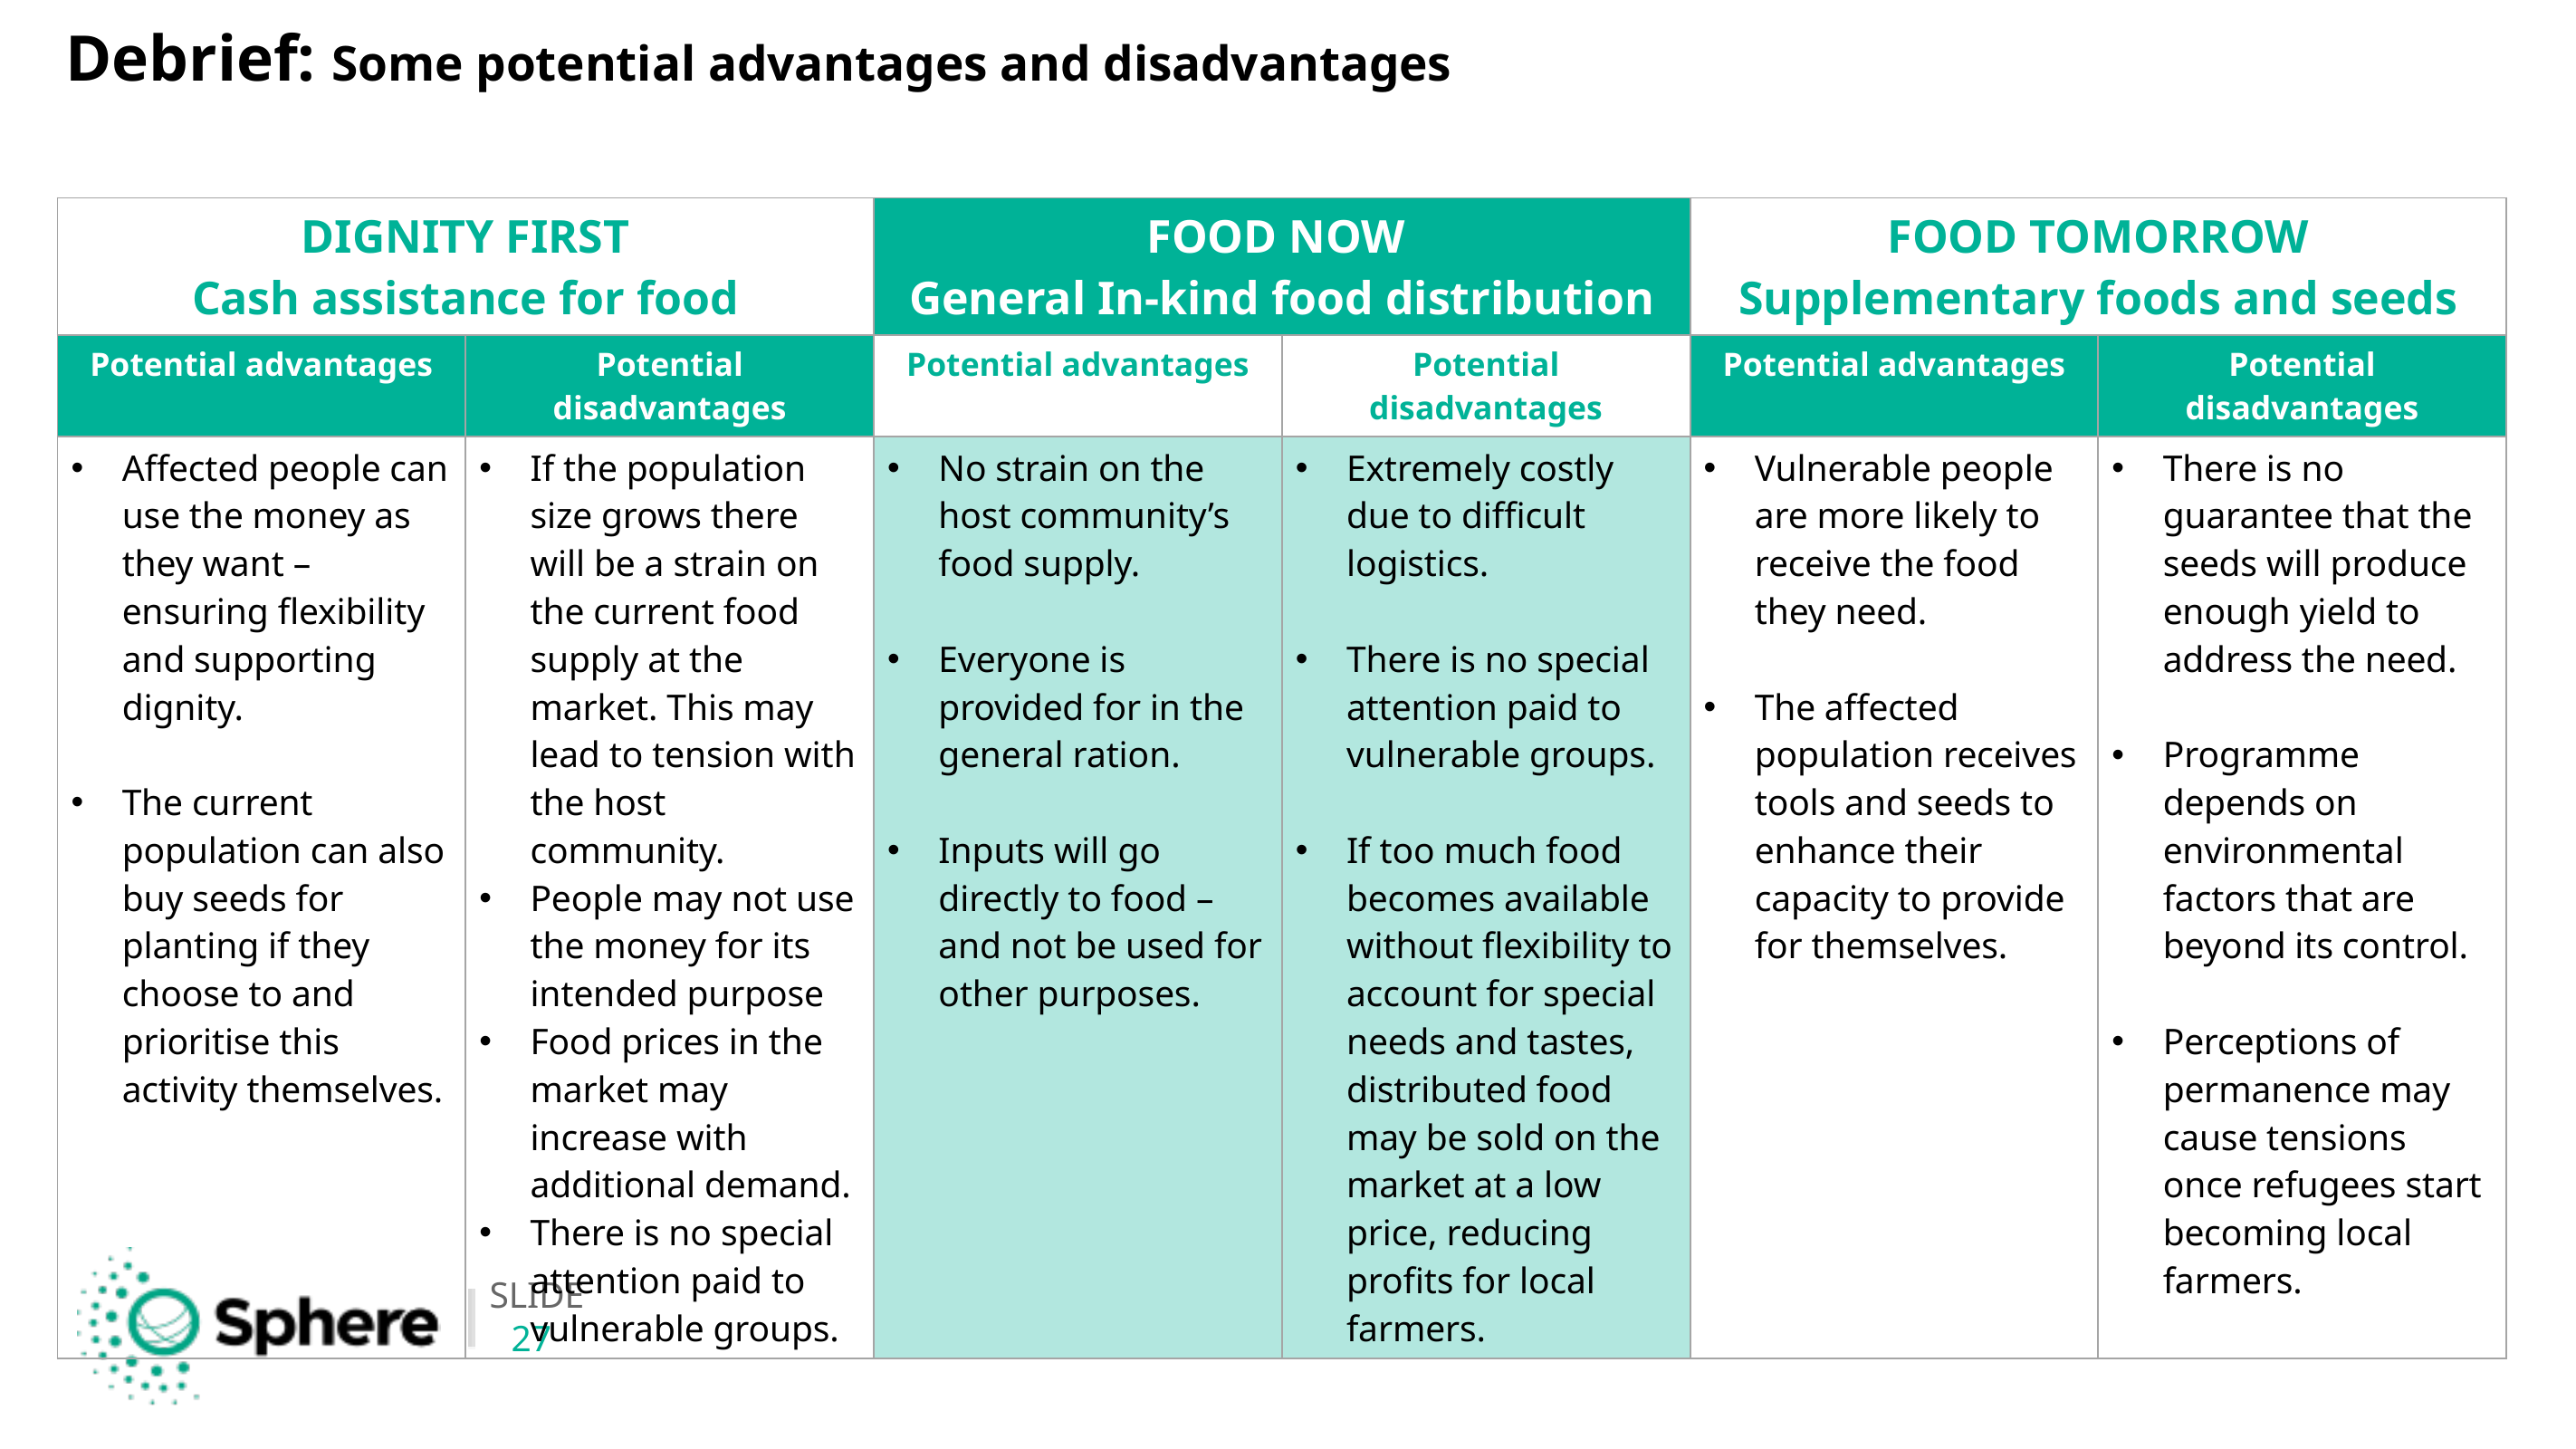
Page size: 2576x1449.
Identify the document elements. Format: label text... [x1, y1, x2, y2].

table_cell Potential advantages [58, 336, 464, 436]
table_cell There is no guarantee that the seeds will produce enough yield to address the need. Programme depends on environmental factors that are beyond its control. Perceptions of permanence may cause tensions once refugees start becoming local farmers. [2099, 437, 2505, 1358]
table_cell Potential advantages [1691, 336, 2097, 436]
table_cell Potential disadvantages [1283, 336, 1690, 436]
picture [77, 1359, 441, 1407]
table_cell If the population size grows there will be a strain on the current food supply at the market. This may lead to tension with the host community. People may not use the money for its intended purpose Food prices in the market may increase with additional demand. There is no special attention paid to vulnerable groups. [466, 437, 873, 1358]
table_header FOOD TOMORROW Supplementary foods and seeds [1691, 198, 2505, 334]
table_cell Extremely costly due to difficult logistics. There is no special attention paid to vulnerable groups. If too much food becomes available without flexibility to account for special needs and tastes, distributed food may be sold on the market at a low price, reducing profits for local farmers. [1283, 437, 1690, 1358]
table_cell Affected people can use the money as they want – ensuring flexibility and supporting dignity. The current population can also buy seeds for planting if they choose to and prioritise this activity themselves. [58, 437, 464, 1358]
table_cell Potential disadvantages [2099, 336, 2505, 436]
table_header DIGNITY FIRST Cash assistance for food [58, 198, 873, 334]
table_cell No strain on the host community’s food supply. Everyone is provided for in the general ration. Inputs will go directly to food – and not be used for other purposes. [875, 437, 1281, 1358]
slide_number 27 [503, 1359, 563, 1367]
title Debrief: Some potential advantages and disadvantages [57, 10, 2476, 179]
table_cell Vulnerable people are more likely to receive the food they need. The affected population receives tools and seeds to enhance their capacity to provide for themselves. [1691, 437, 2097, 1358]
table_header FOOD NOW General In-kind food distribution [875, 198, 1690, 334]
table_cell Potential advantages [875, 336, 1281, 436]
table_cell Potential disadvantages [466, 336, 873, 436]
